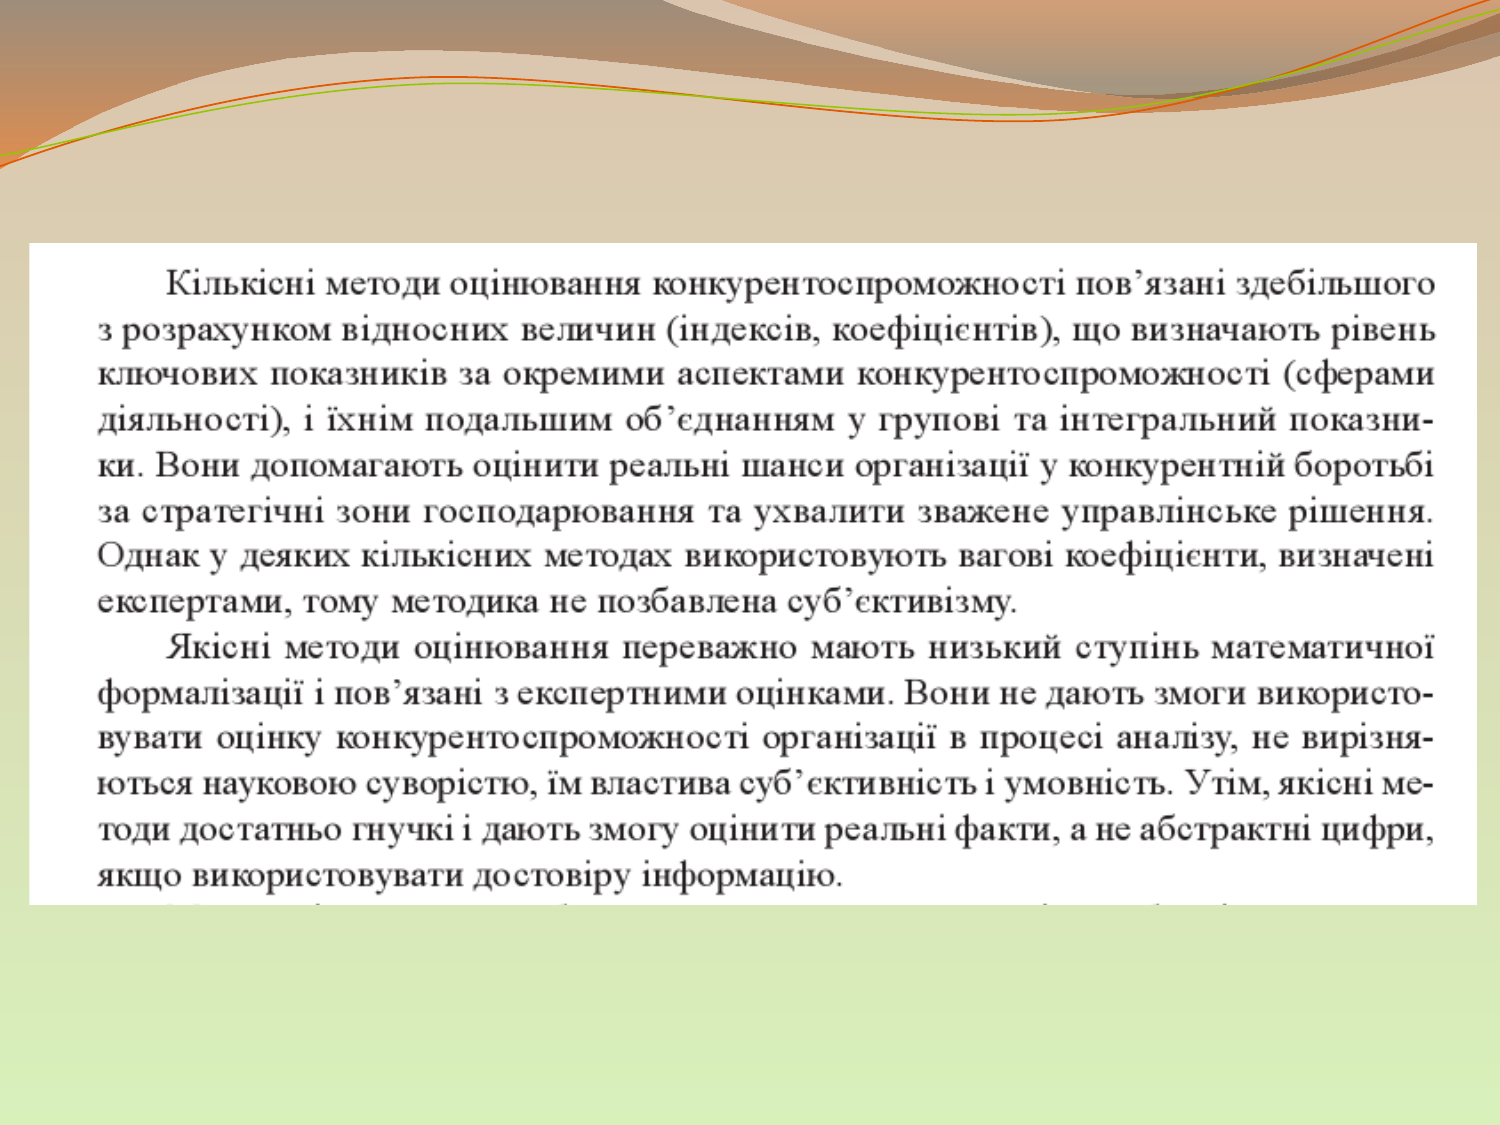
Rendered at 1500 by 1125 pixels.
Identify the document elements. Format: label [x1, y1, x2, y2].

picture [29, 243, 1478, 906]
